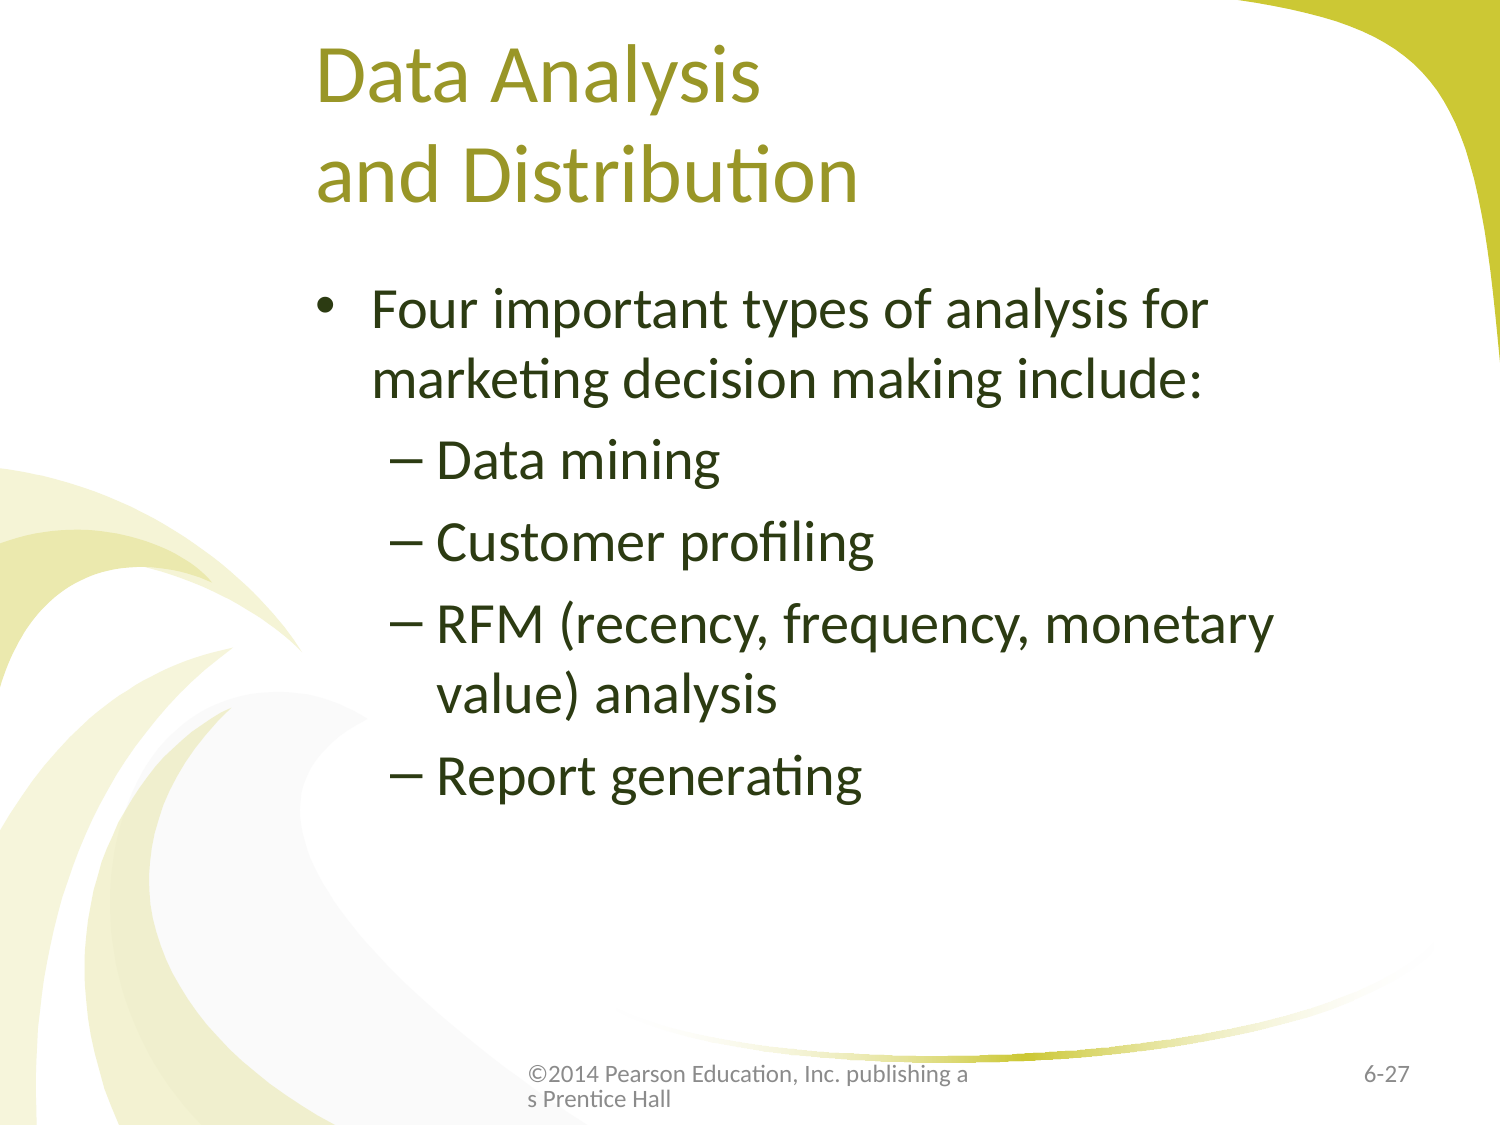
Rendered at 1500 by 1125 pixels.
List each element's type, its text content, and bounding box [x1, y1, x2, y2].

footer ©2014 Pearson Education, Inc. publishing as Prentice Hall [512, 1042, 988, 1103]
title Data Analysis and Distribution [300, 37, 1438, 200]
list Four important types of analysis for marketing decision making include: Data mining Customer profiling RFM (recency, frequency, monetary value) analysis Report generating [300, 262, 1438, 1000]
slide_number 6-27 [1074, 1042, 1425, 1103]
